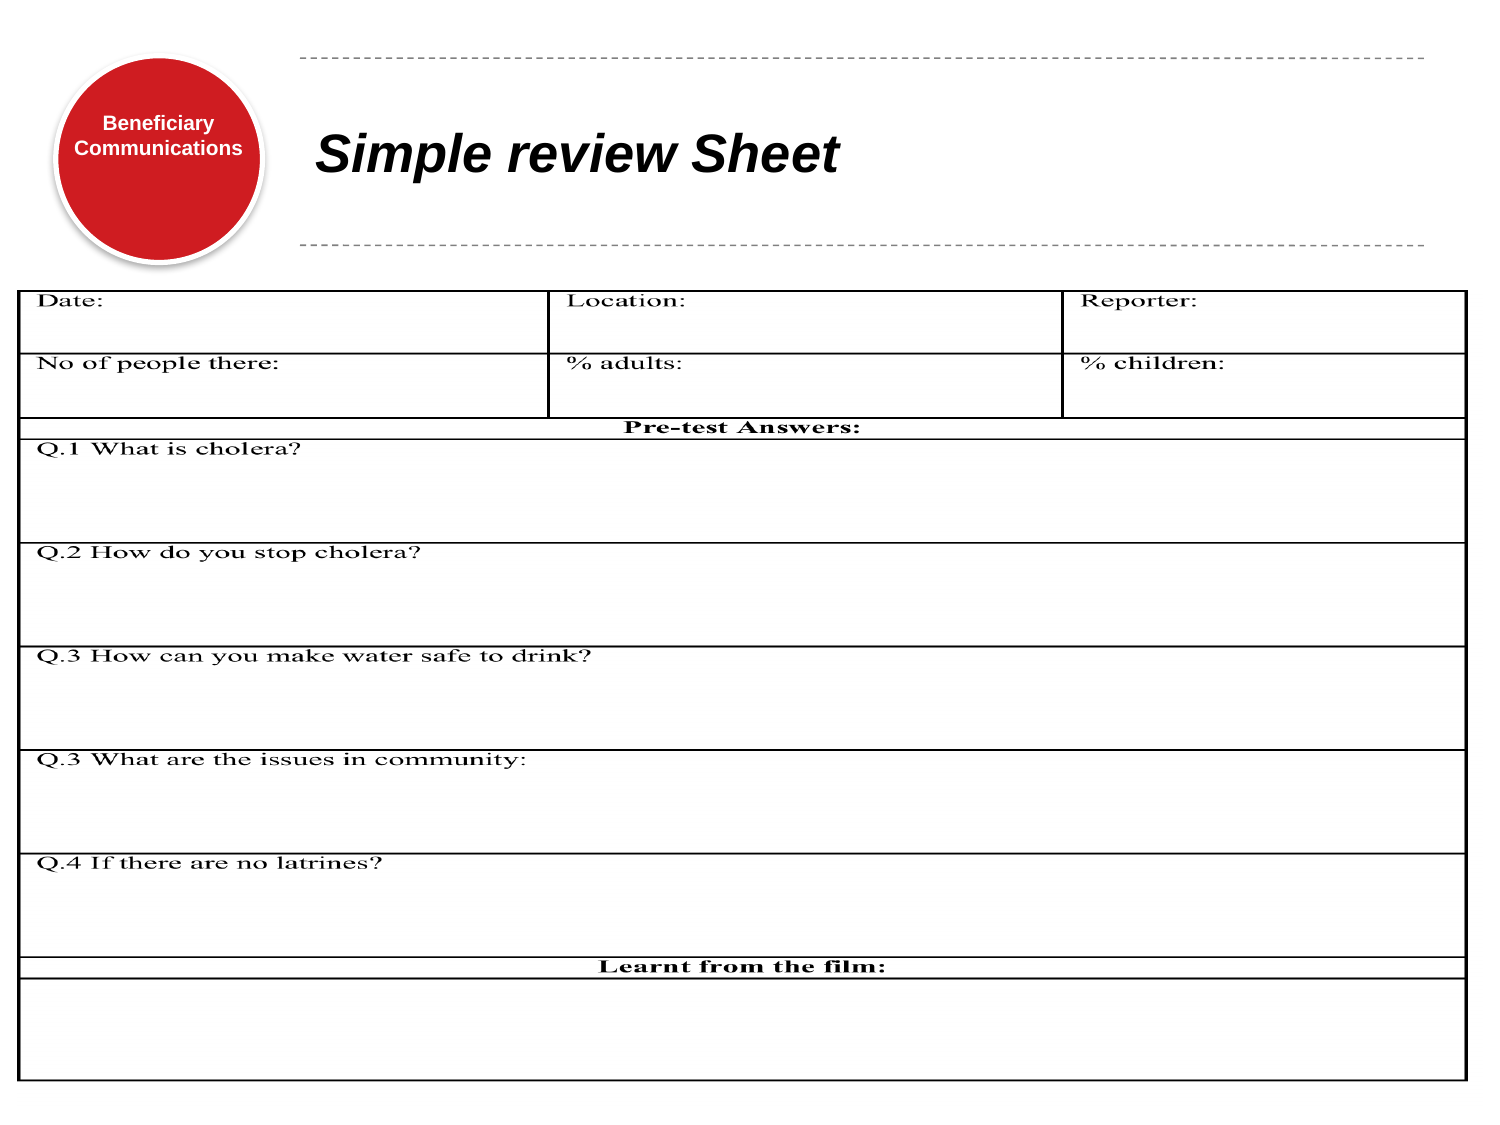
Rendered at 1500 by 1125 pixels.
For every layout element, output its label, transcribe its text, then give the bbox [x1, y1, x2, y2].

title Simple review Sheet [299, 57, 1426, 246]
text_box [17, 290, 1483, 1107]
